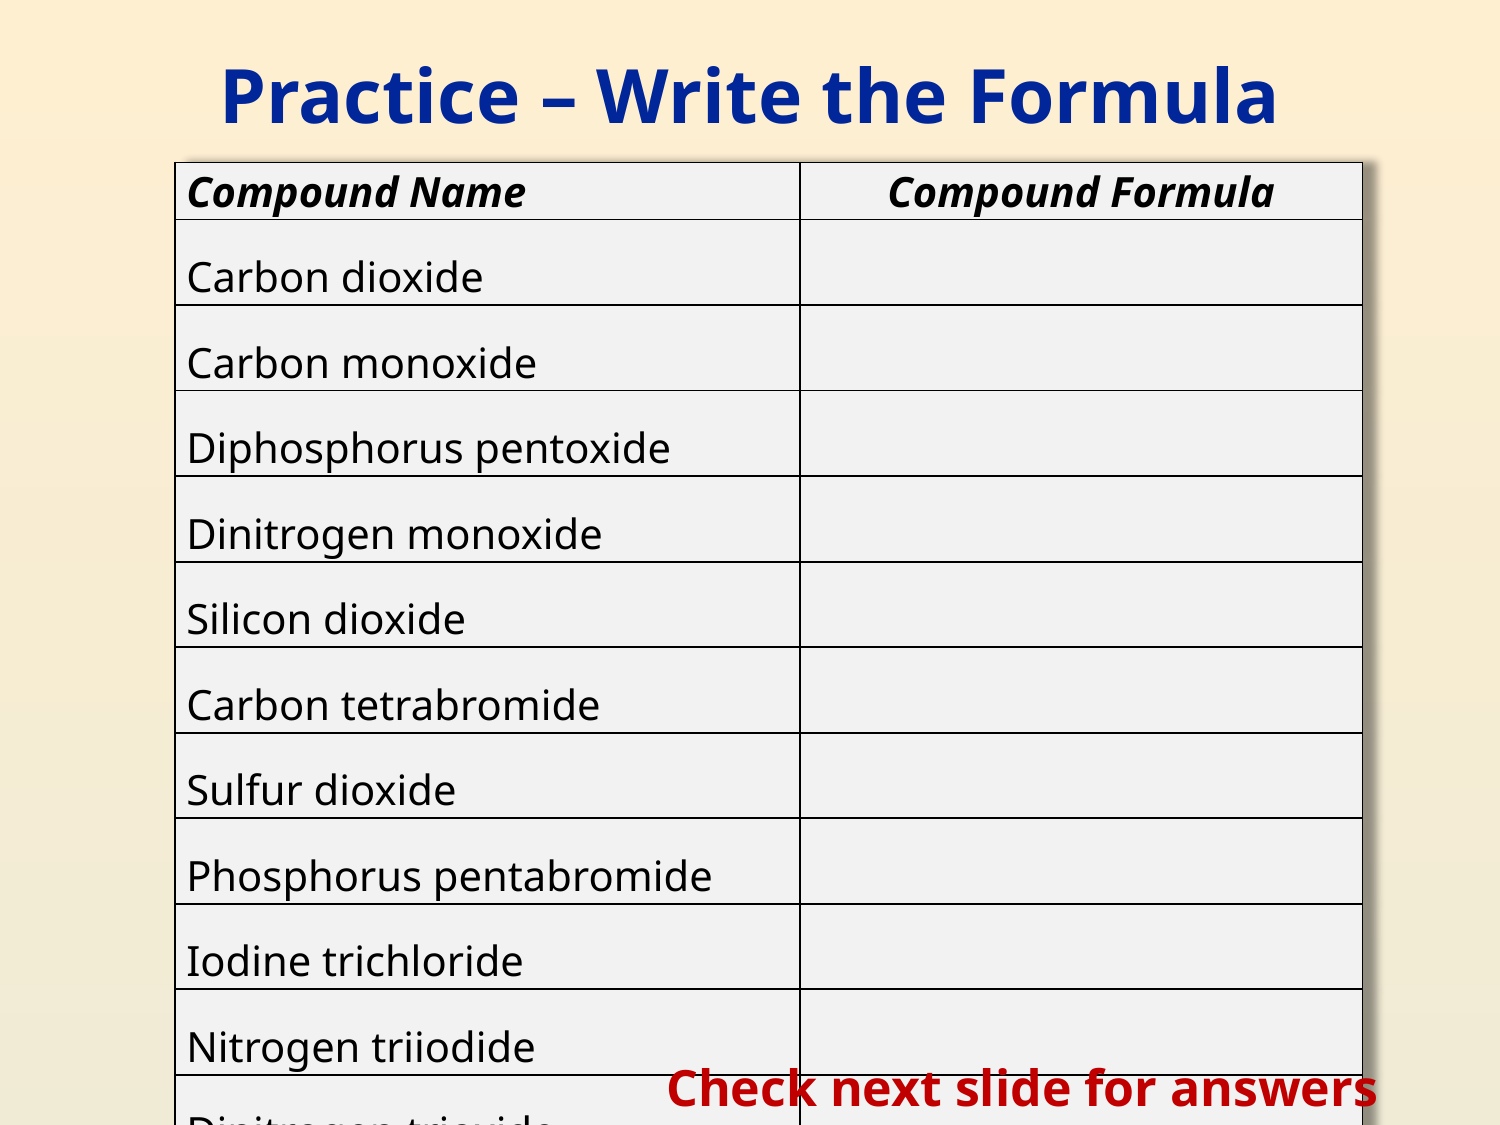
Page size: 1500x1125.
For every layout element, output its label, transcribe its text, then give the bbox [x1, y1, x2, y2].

table_header Compound Formula [801, 163, 1362, 219]
table_cell [801, 648, 1362, 732]
table_cell Carbon tetrabromide [176, 648, 799, 732]
table_cell [801, 905, 1362, 988]
table_cell [801, 391, 1362, 475]
table_cell [801, 990, 1362, 1049]
text_box Check next slide for answers [651, 1049, 1394, 1124]
table_cell Nitrogen triiodide [176, 990, 799, 1074]
table_cell Silicon dioxide [176, 563, 799, 646]
table_cell [801, 734, 1362, 817]
table_cell [801, 819, 1362, 903]
table_cell Iodine trichloride [176, 905, 799, 988]
table_cell [801, 306, 1362, 390]
table_cell Diphosphorus pentoxide [176, 391, 799, 475]
title Practice – Write the Formula [112, 0, 1388, 188]
table_cell Sulfur dioxide [176, 734, 799, 817]
table_cell Dinitrogen monoxide [176, 477, 799, 561]
table_cell Dinitrogen trioxide [176, 1076, 799, 1125]
table_cell Phosphorus pentabromide [176, 819, 799, 903]
table_header Compound Name [176, 163, 799, 219]
table_cell Carbon dioxide [176, 220, 799, 304]
table_cell [801, 563, 1362, 646]
table_cell [801, 220, 1362, 304]
table_cell Carbon monoxide [176, 306, 799, 390]
table_cell [801, 477, 1362, 561]
